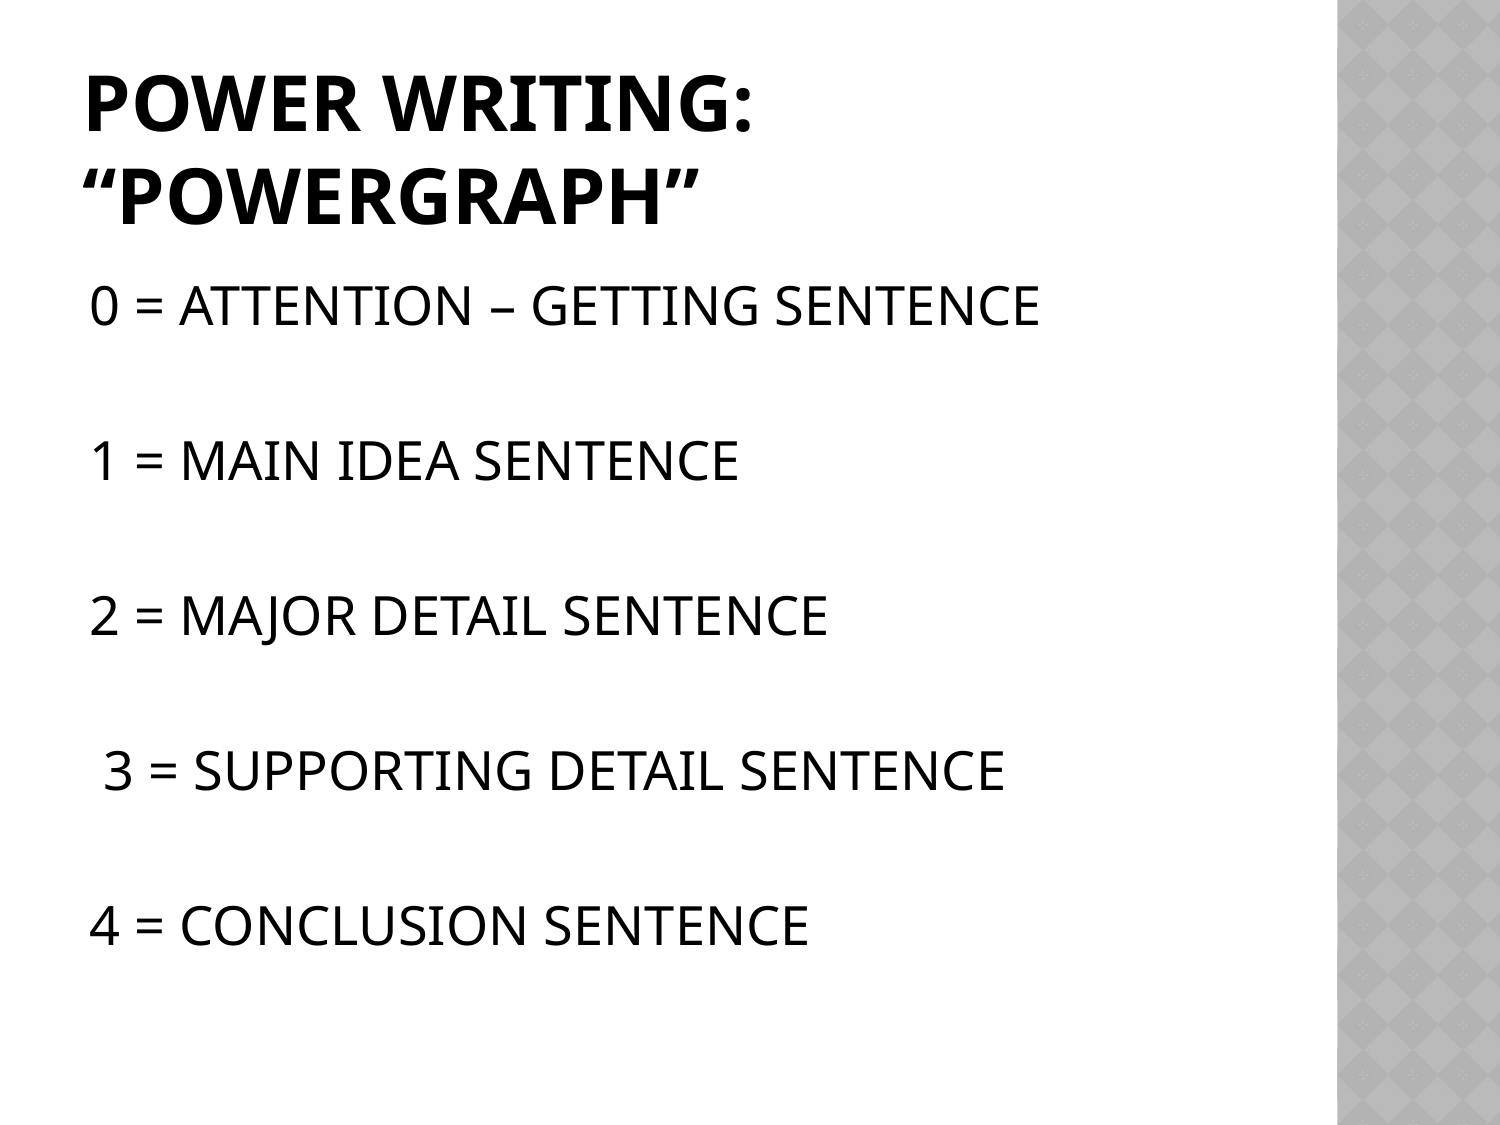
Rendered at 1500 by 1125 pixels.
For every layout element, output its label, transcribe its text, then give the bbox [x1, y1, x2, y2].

title Power Writing: “Powergraph” [75, 52, 1263, 240]
list 0 = ATTENTION – GETTING SENTENCE 1 = MAIN IDEA SENTENCE 2 = MAJOR DETAIL SENTENCE 3 = SUPPORTING DETAIL SENTENCE 4 = CONCLUSION SENTENCE [75, 264, 1263, 1059]
